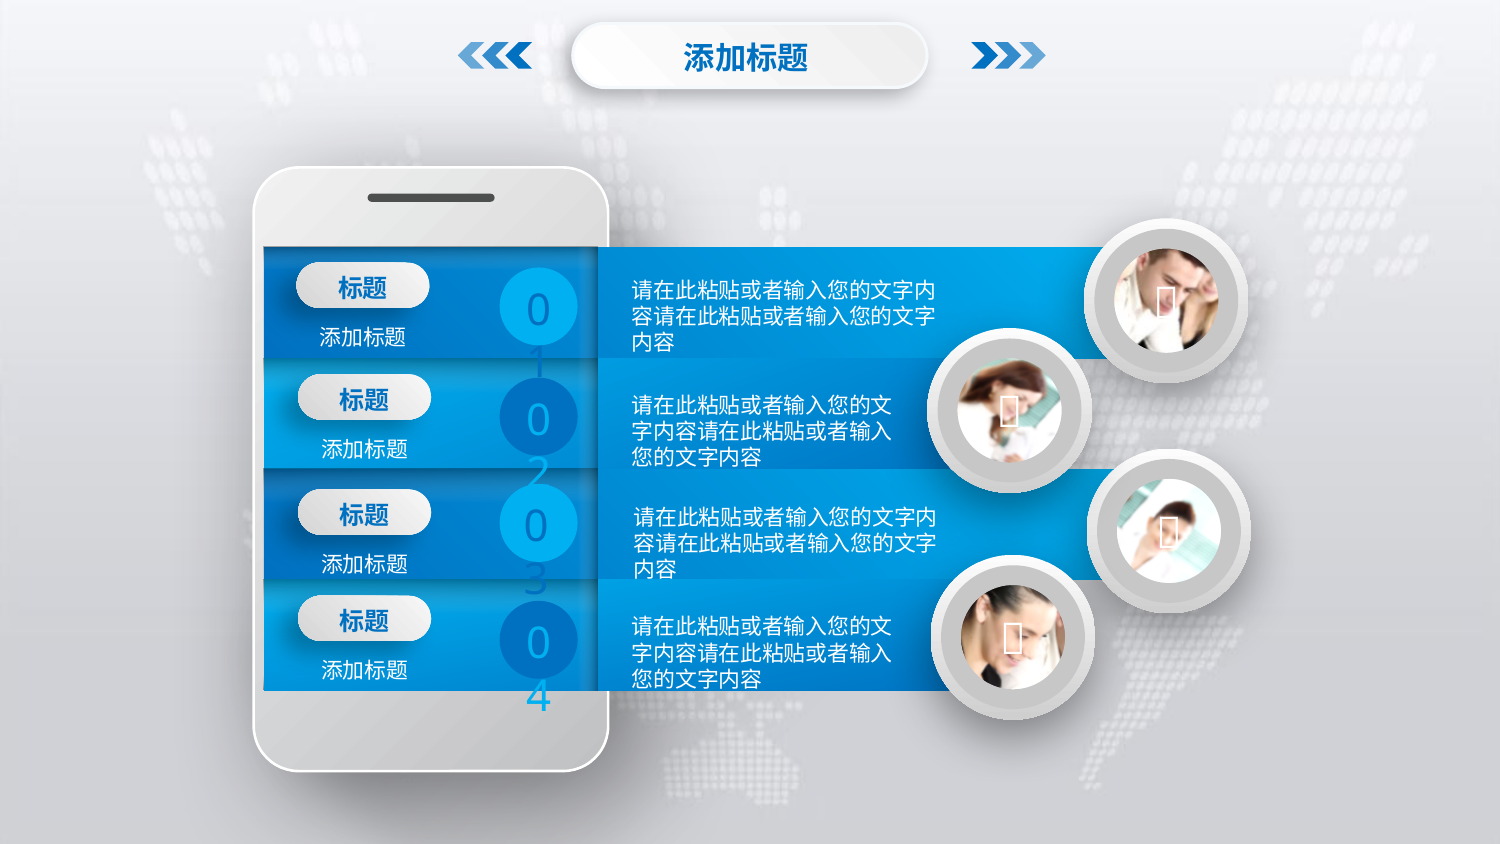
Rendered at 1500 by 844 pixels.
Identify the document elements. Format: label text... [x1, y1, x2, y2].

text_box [930, 554, 1096, 720]
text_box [583, 358, 921, 467]
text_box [263, 358, 494, 468]
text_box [297, 489, 432, 536]
text_box [570, 21, 930, 90]
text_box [971, 41, 1046, 69]
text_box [583, 468, 1081, 578]
picture [0, 0, 1500, 844]
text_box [926, 327, 1093, 494]
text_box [499, 267, 578, 377]
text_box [263, 579, 494, 691]
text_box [263, 468, 494, 579]
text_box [297, 595, 432, 642]
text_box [499, 600, 578, 729]
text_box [184, 167, 919, 844]
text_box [1086, 448, 1252, 614]
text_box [1083, 218, 1249, 384]
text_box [296, 262, 430, 309]
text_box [499, 513, 578, 600]
text_box 添加标题 [617, 34, 876, 81]
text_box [297, 373, 432, 421]
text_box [457, 41, 533, 69]
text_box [263, 246, 1078, 357]
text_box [499, 377, 578, 506]
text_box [583, 579, 925, 691]
